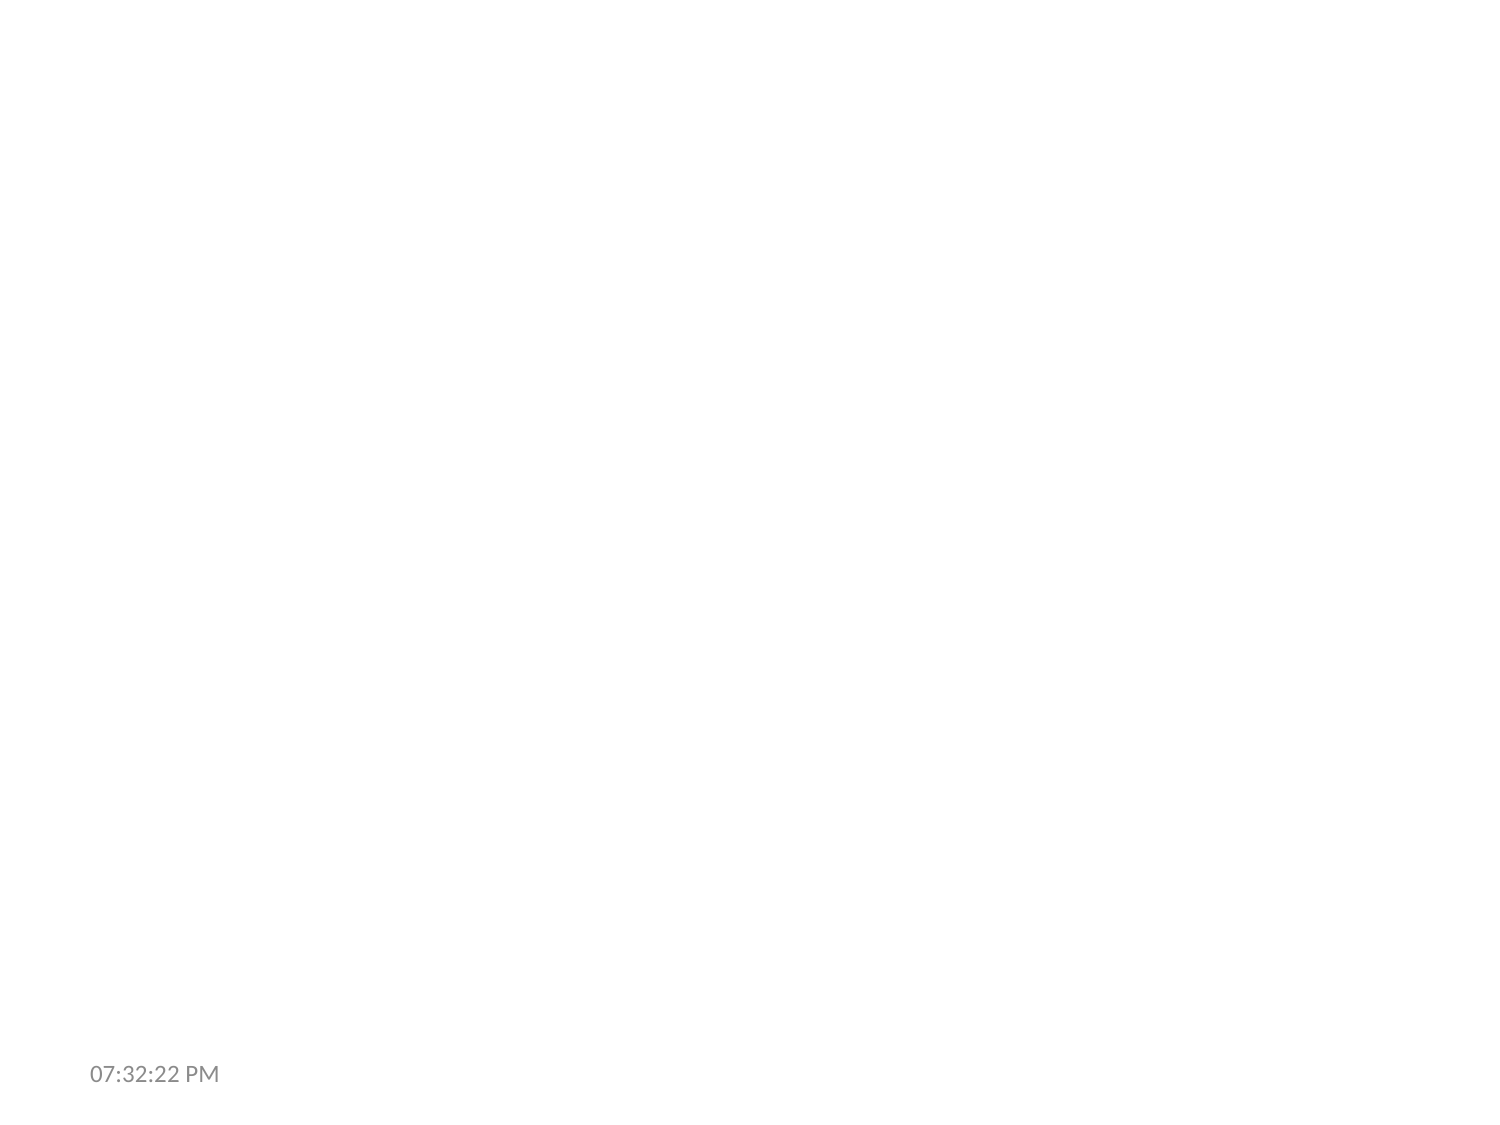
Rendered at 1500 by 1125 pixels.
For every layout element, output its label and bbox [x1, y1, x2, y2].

slide_number [75, 1042, 425, 1103]
